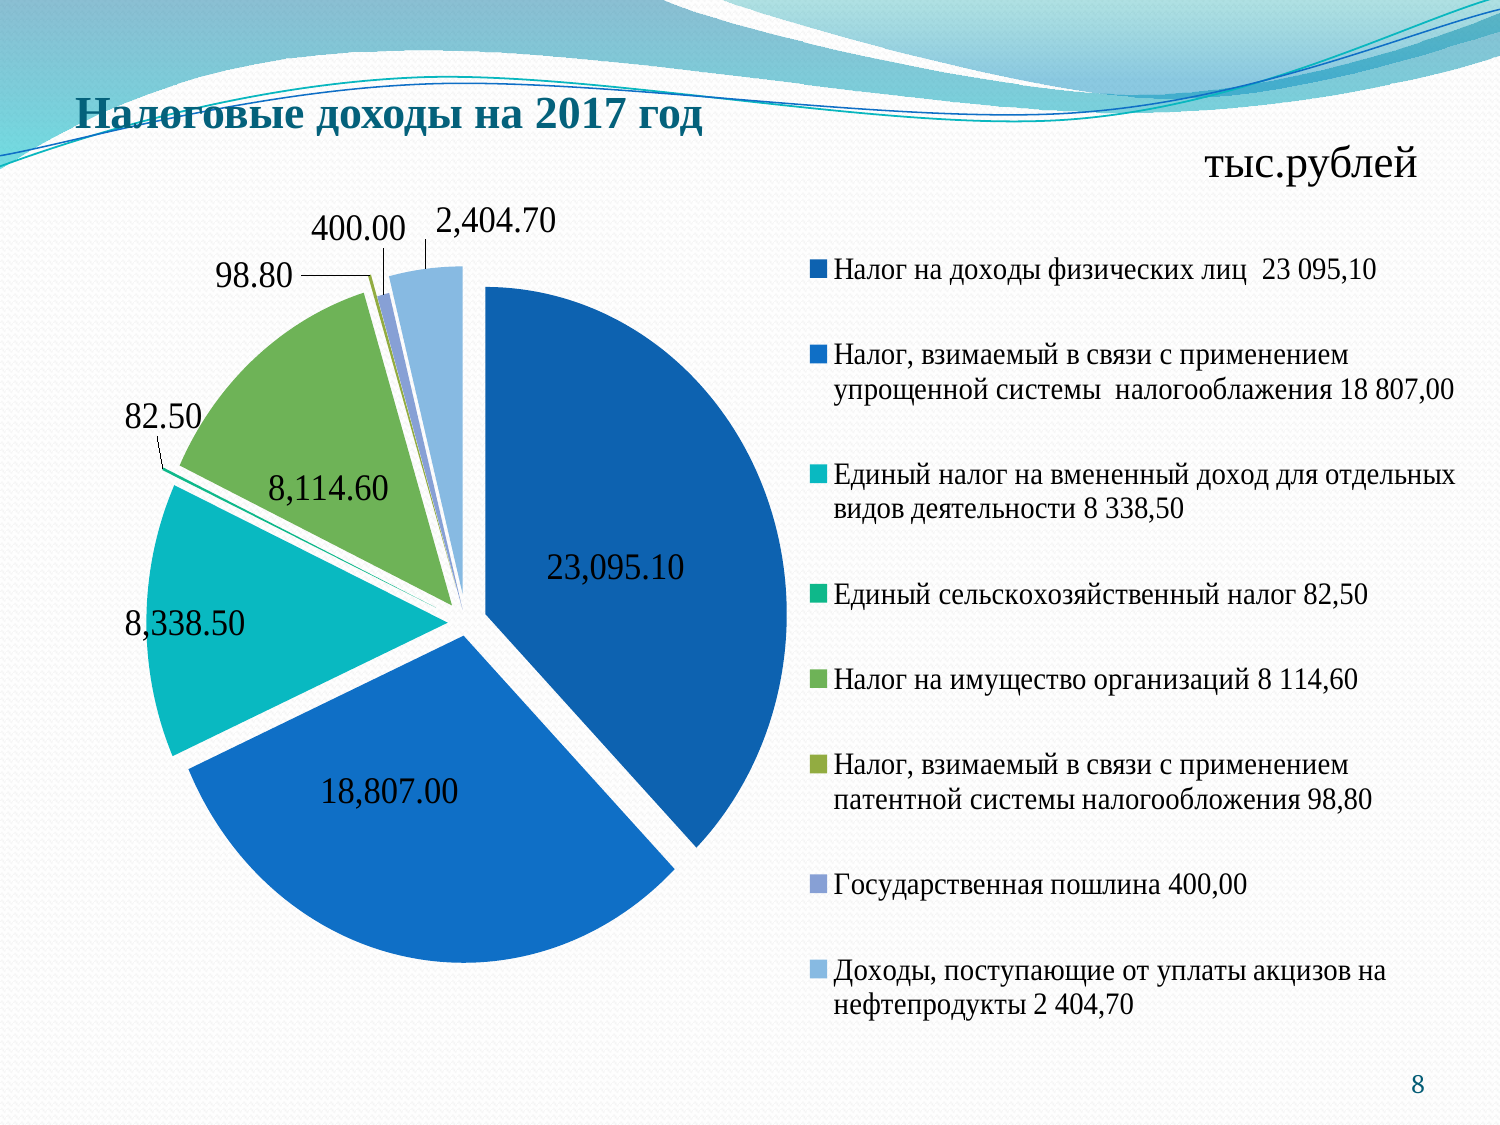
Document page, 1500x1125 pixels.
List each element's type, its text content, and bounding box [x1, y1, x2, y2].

chart [0, 194, 1471, 1096]
text_box тыс.рублей [1151, 125, 1471, 194]
title Налоговые доходы на 2017 год [75, 30, 1425, 138]
